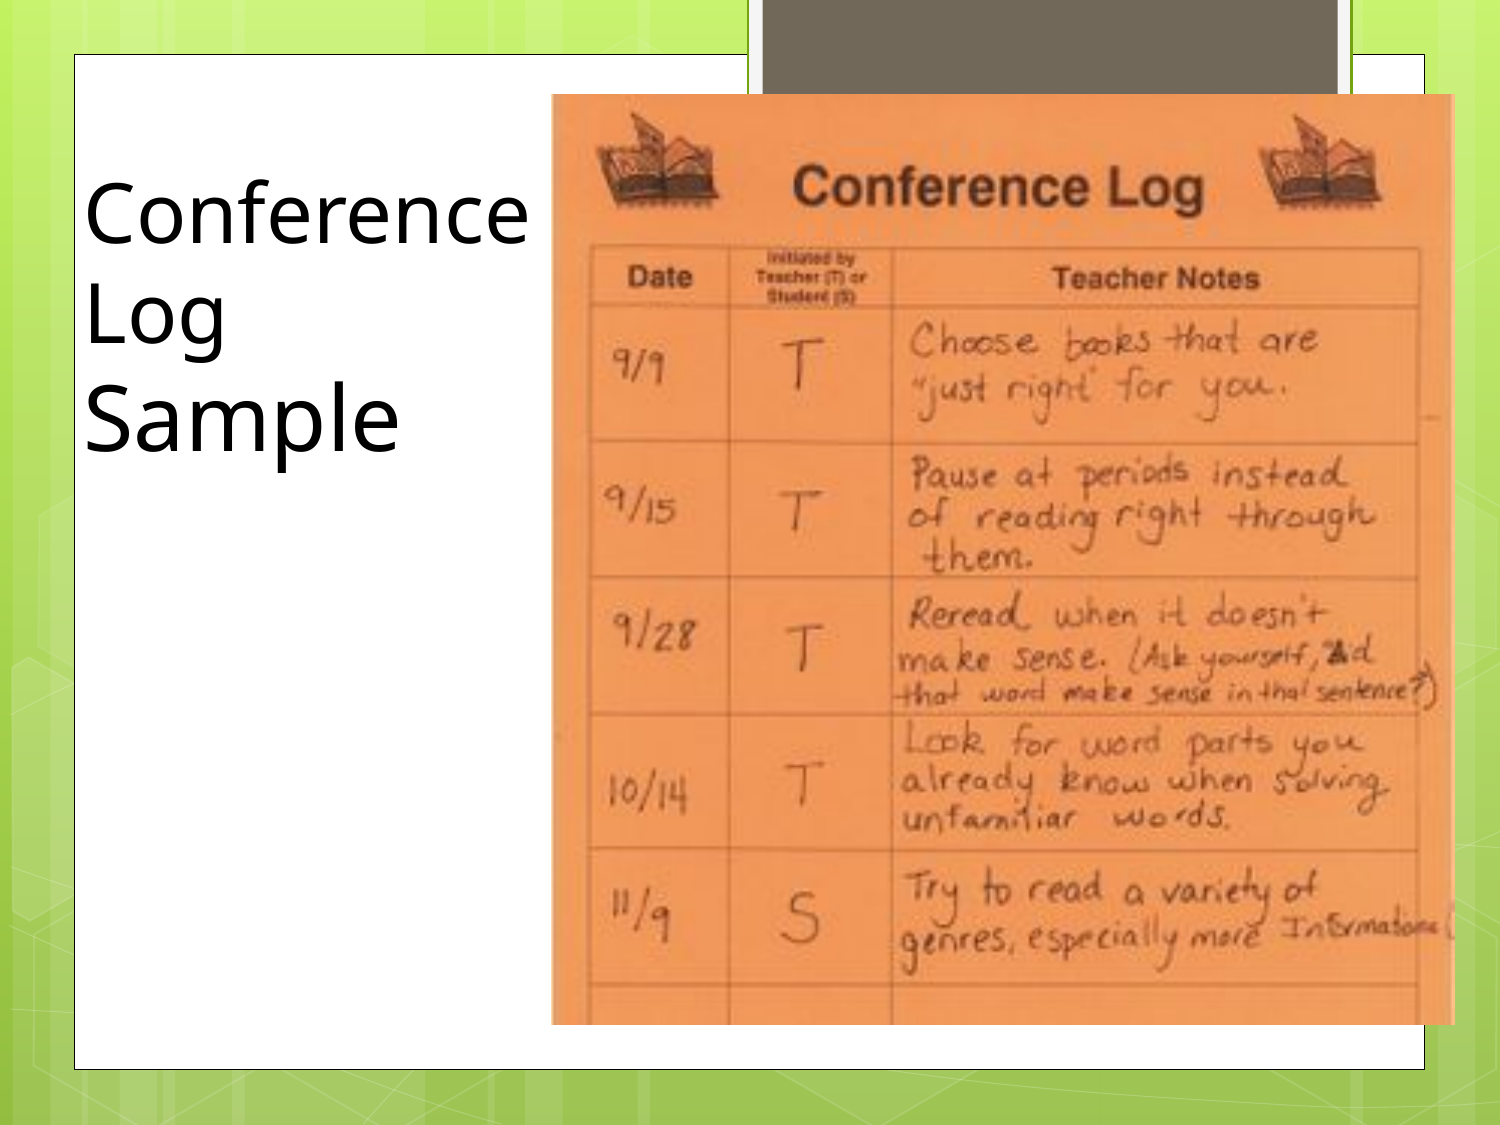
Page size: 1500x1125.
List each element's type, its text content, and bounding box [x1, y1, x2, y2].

text_box Conference Log Sample [68, 152, 545, 478]
picture [551, 94, 1455, 1025]
